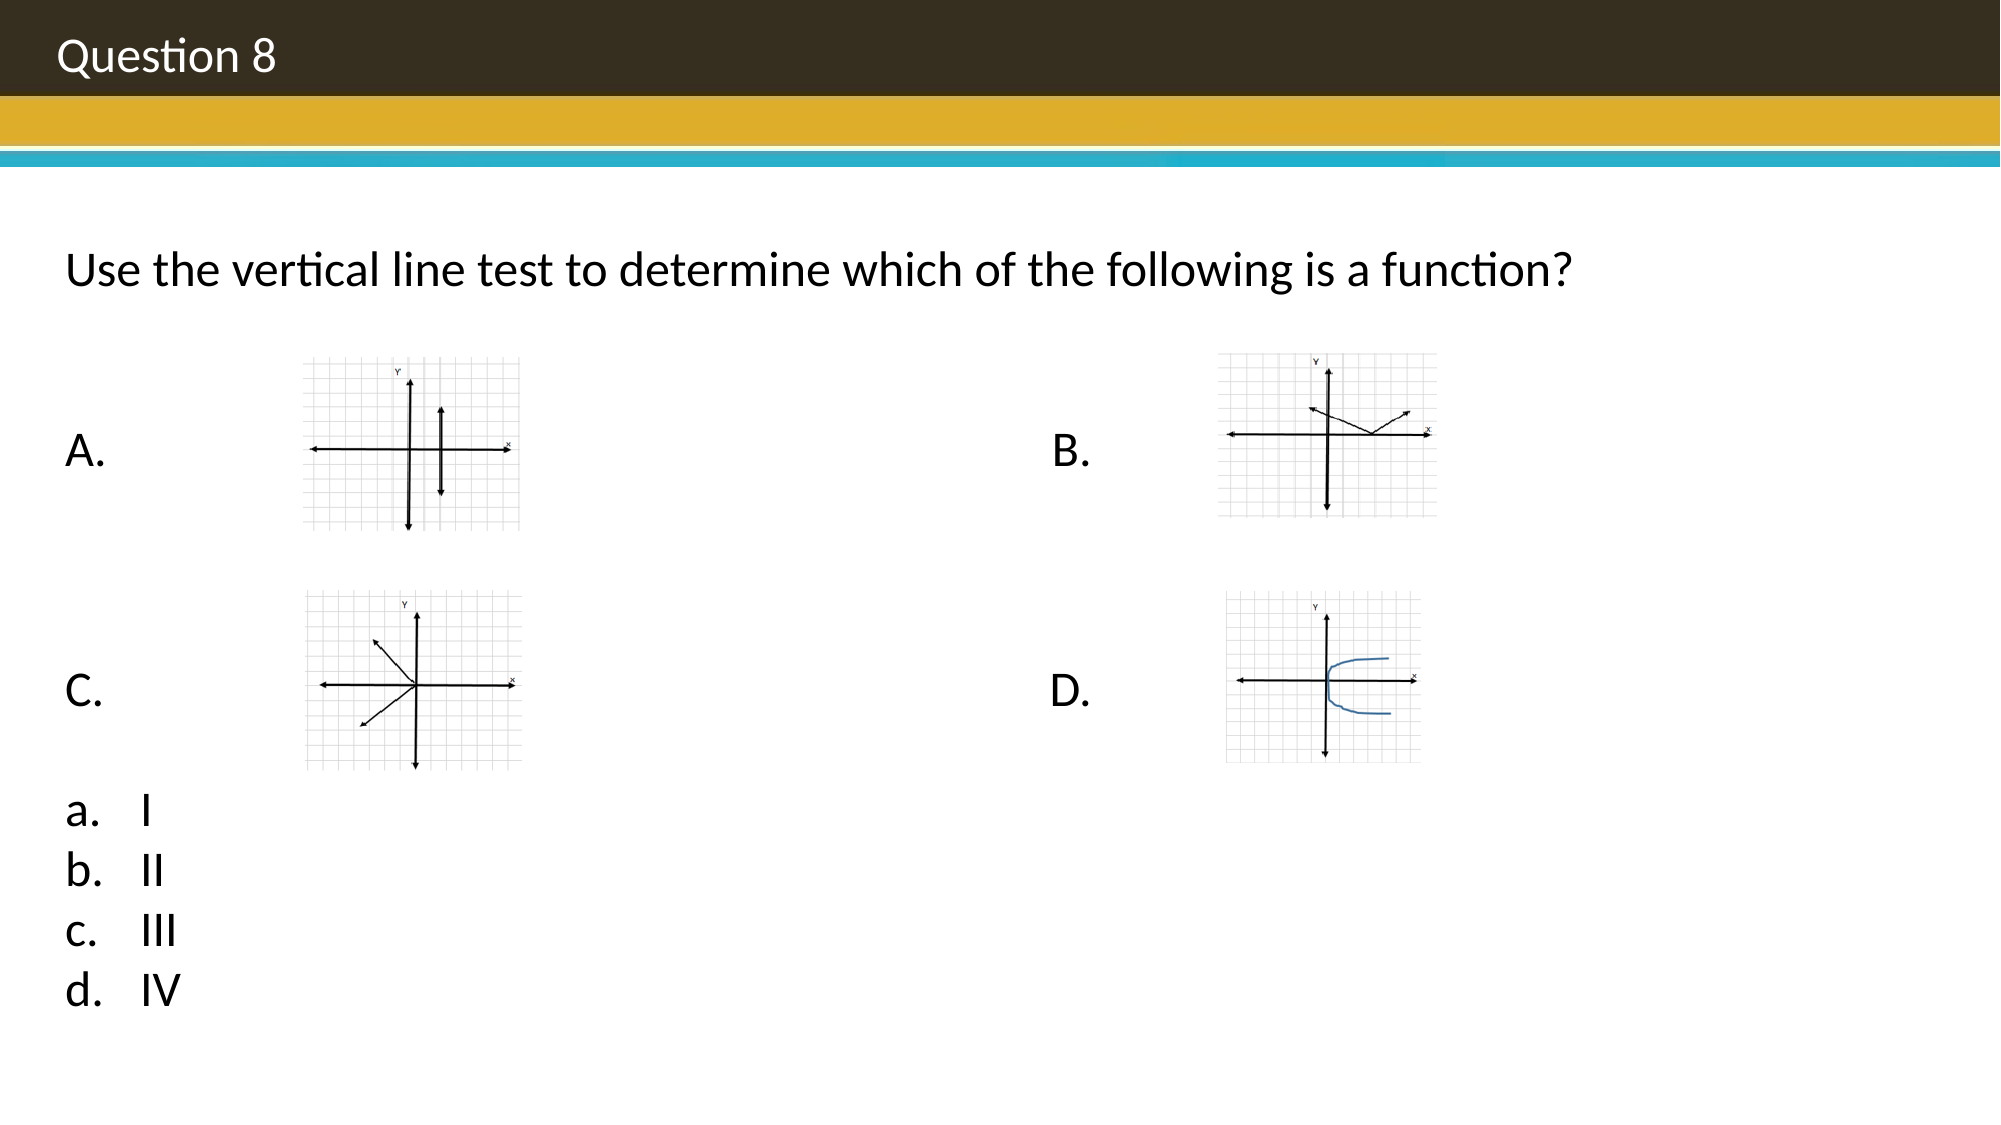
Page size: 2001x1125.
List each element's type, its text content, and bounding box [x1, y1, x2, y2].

picture [1218, 353, 1437, 519]
picture [303, 589, 523, 771]
text_box Question 8 [41, 14, 293, 90]
picture [303, 356, 522, 534]
picture [0, 0, 2000, 167]
picture [1225, 591, 1423, 763]
text_box Use the vertical line test to determine which of the following is a function? A. B. C. D. I II III IV [50, 229, 1950, 1125]
